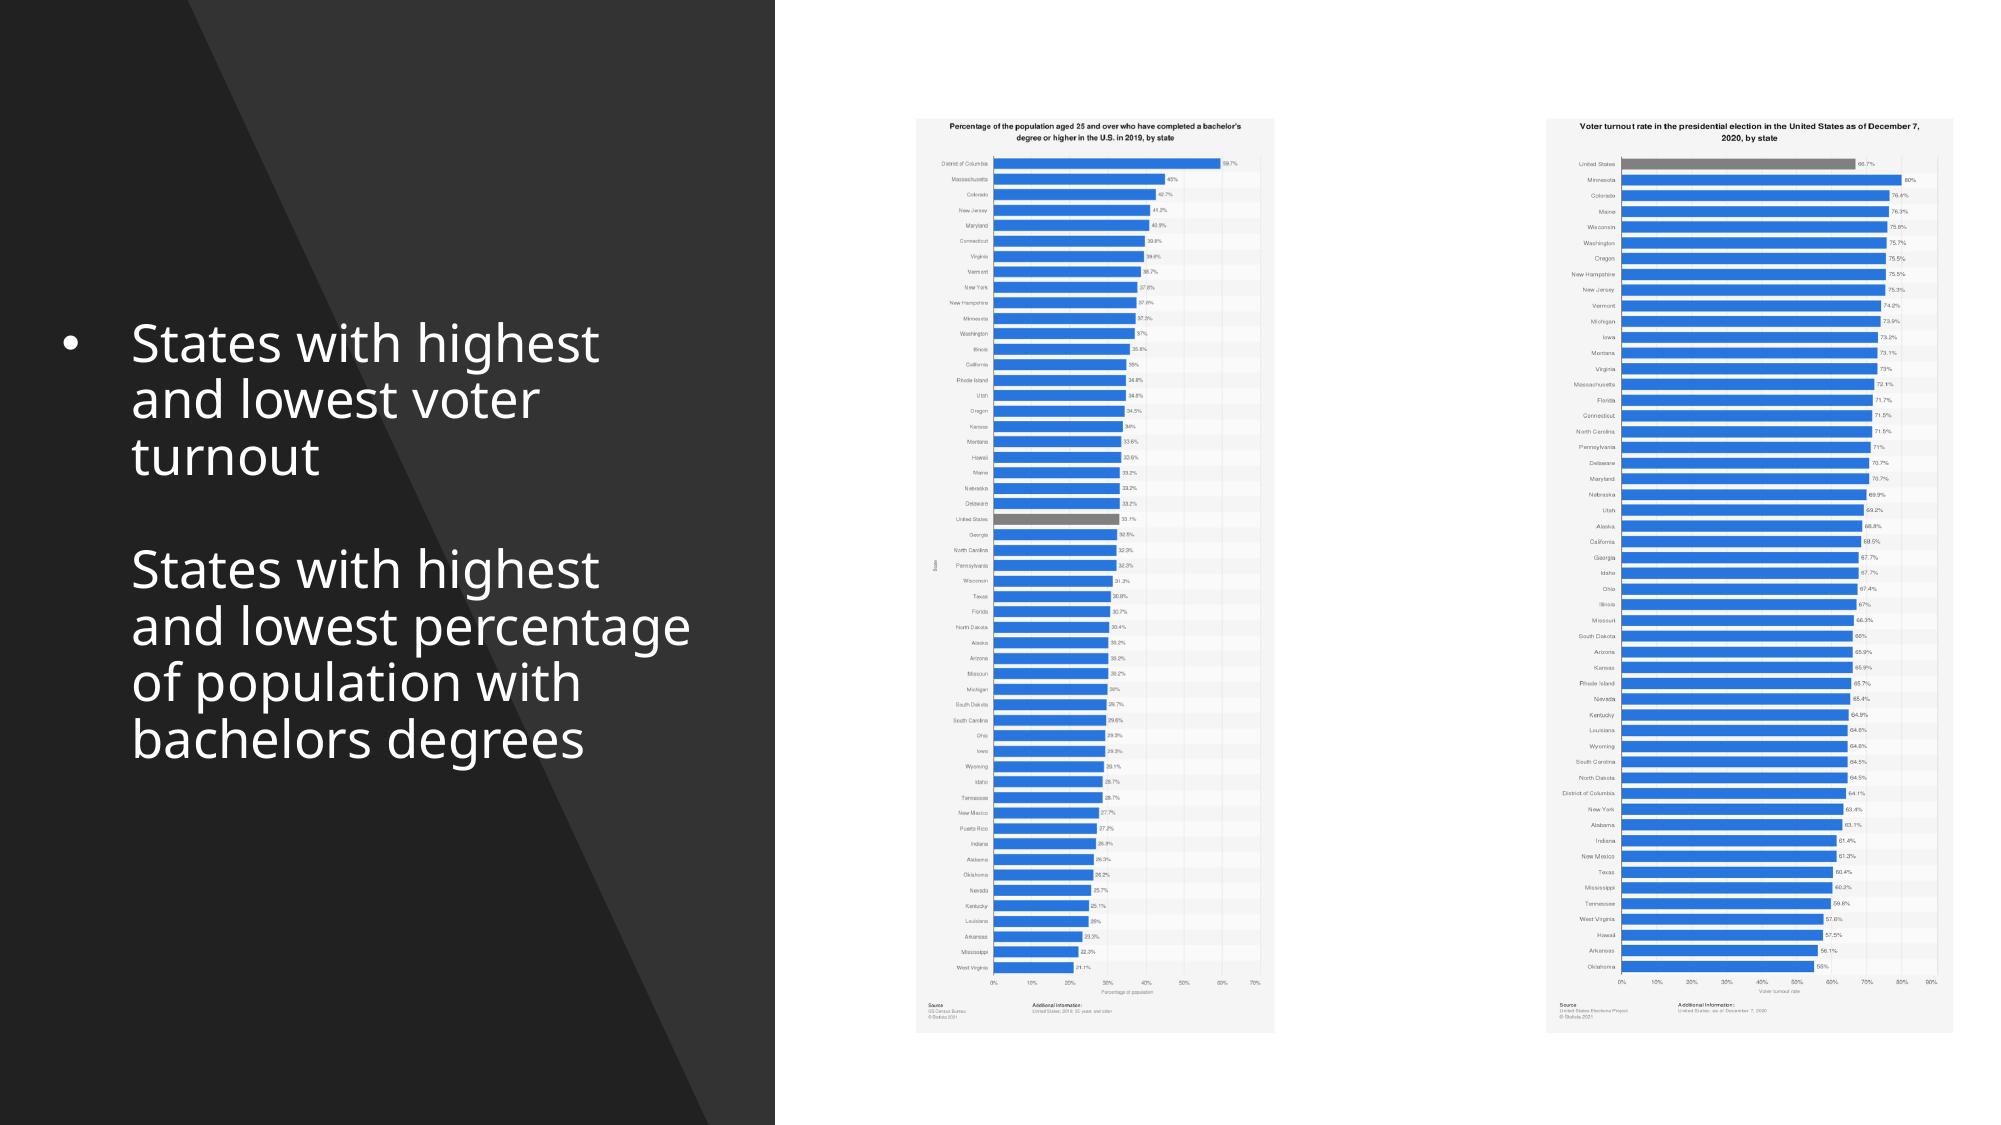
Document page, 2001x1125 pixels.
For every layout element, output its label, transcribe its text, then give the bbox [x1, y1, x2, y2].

text_box [776, 0, 2000, 1125]
text_box [0, 0, 710, 1125]
text_box [190, 0, 776, 1125]
picture [916, 118, 1275, 1033]
title States with highest and lowest voter turnout States with highest and lowest percentage of population with bachelors degrees [46, 264, 722, 840]
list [1546, 118, 1954, 1033]
